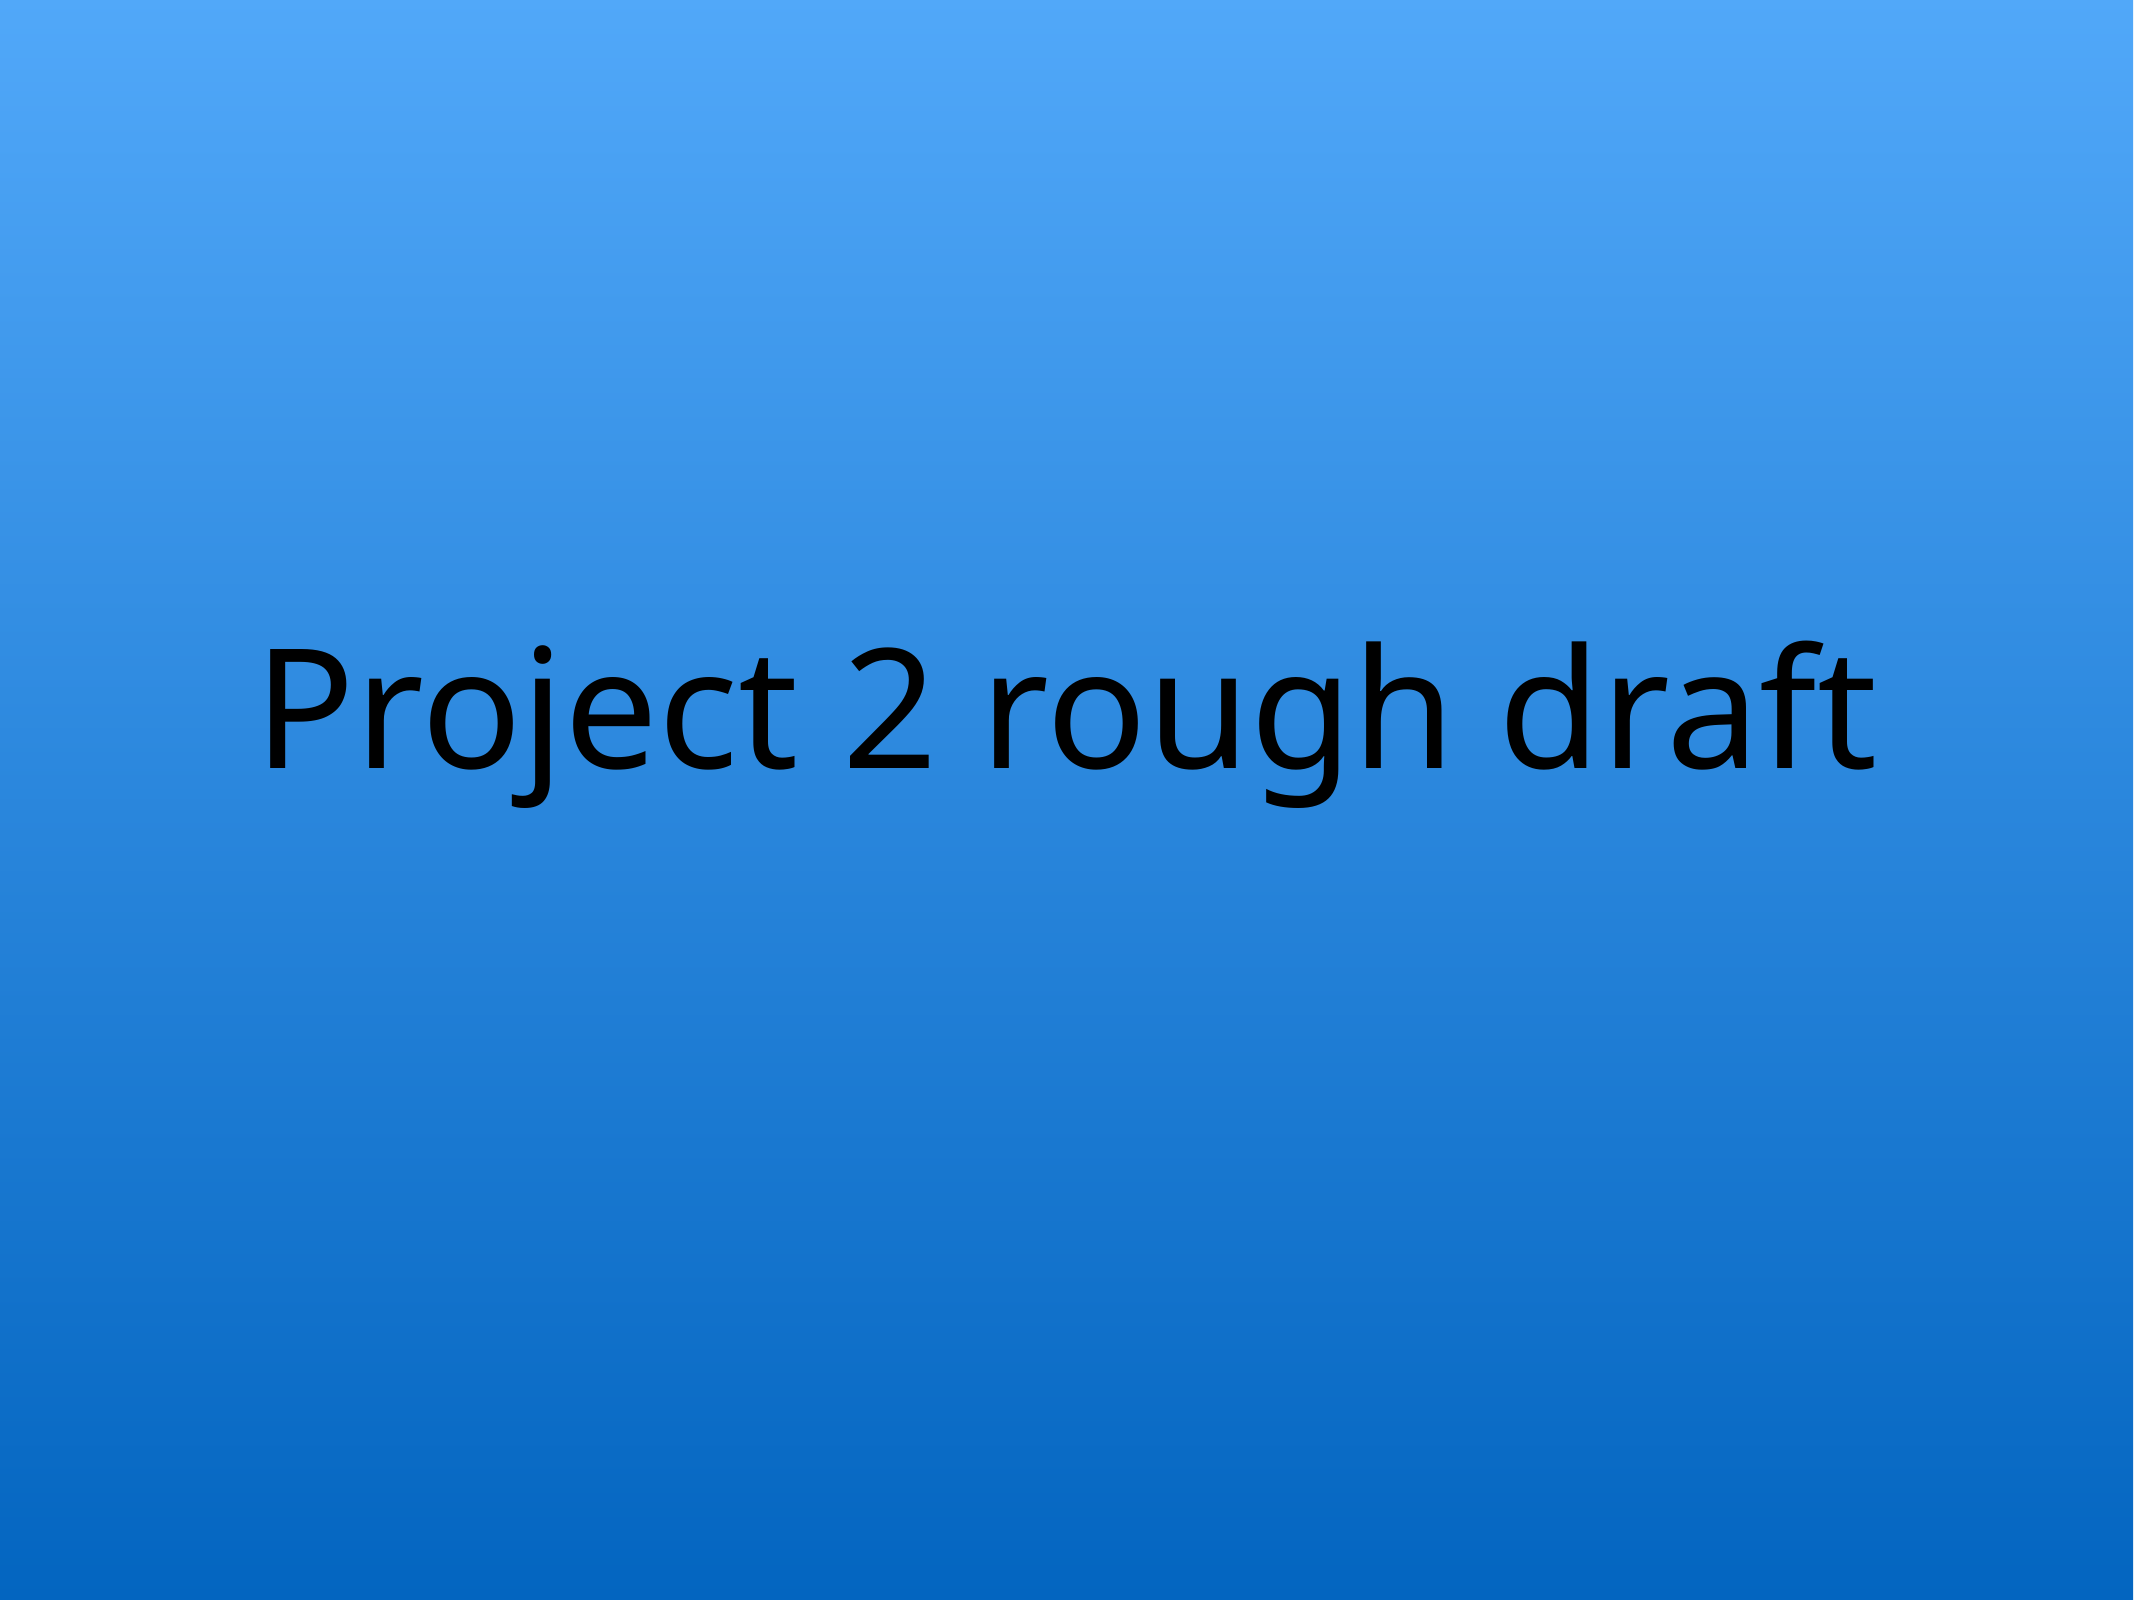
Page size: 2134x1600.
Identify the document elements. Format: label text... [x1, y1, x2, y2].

title Project 2 rough draft [207, 268, 1926, 811]
